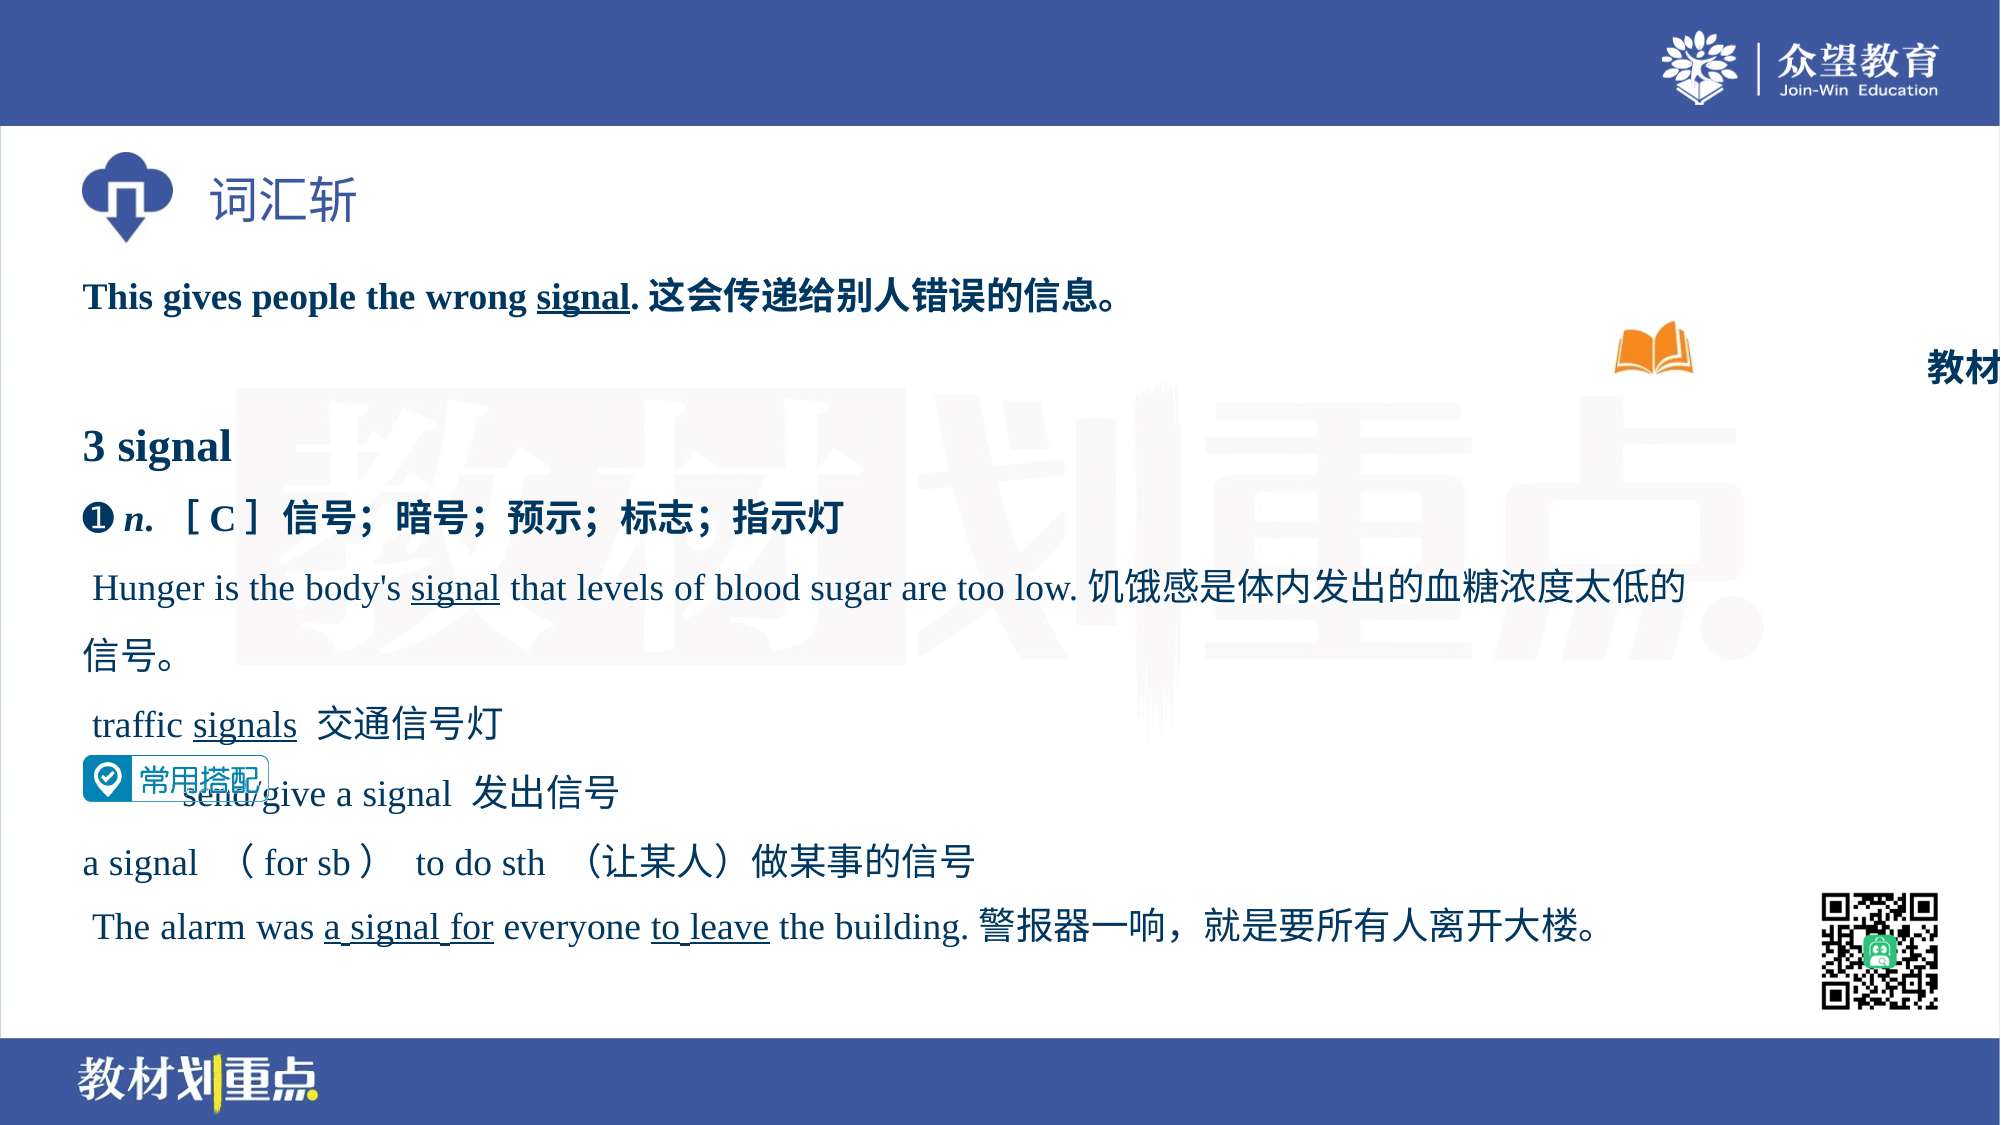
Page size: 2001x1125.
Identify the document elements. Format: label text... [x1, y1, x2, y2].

text_box 3 signal [82, 389, 1817, 470]
text_box This gives people the wrong signal.这会传递给别人错误的信息。 教材P4 [82, 248, 1817, 382]
picture [0, 0, 2000, 1125]
text_box ➊ n.［C］信号；暗号；预示；标志；指示灯 Hunger is the body's signal that levels of blood sugar are too low.饥饿感是体内发出的血糖浓度太低的 信号。 traffic signals 交通信号灯 send/give a signal 发出信号 a signal （for sb） to do sth （让某人）做某事的信号 The alarm was a signal for everyone to leave the building.警报器一响，就是要所有人离开大楼。 [82, 470, 1817, 941]
